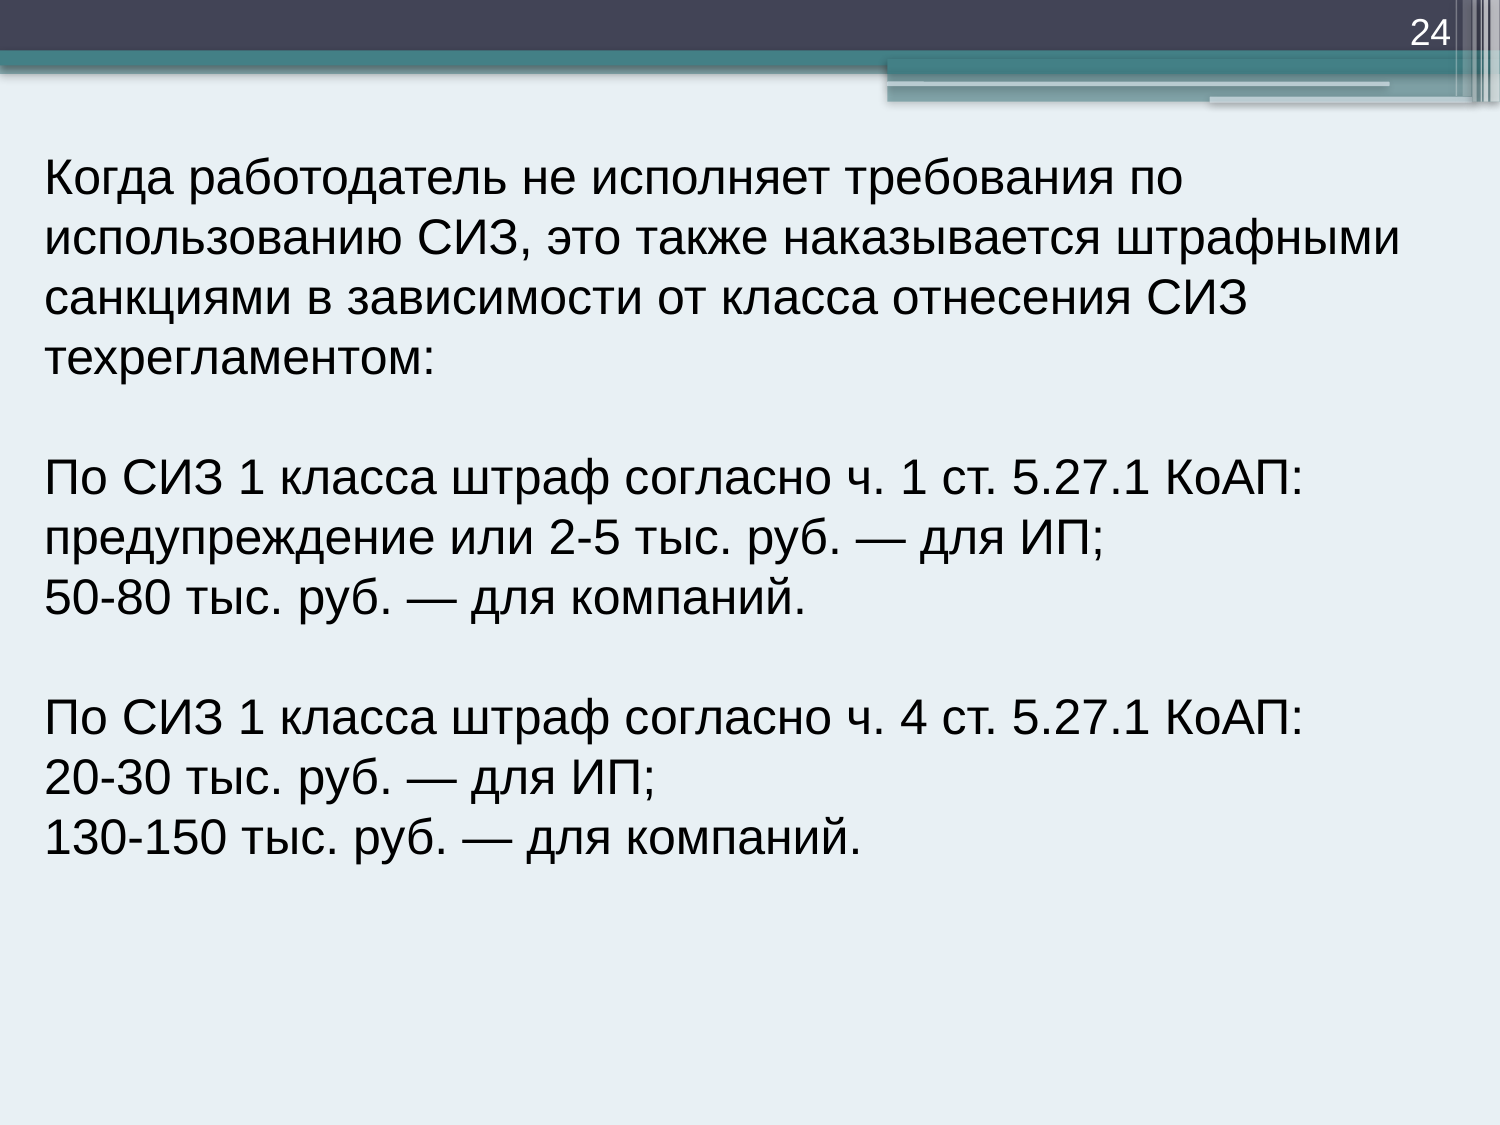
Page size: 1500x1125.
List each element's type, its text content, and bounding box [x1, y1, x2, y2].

text_box Когда работодатель не исполняет требования по использованию СИЗ, это также наказывается штрафными санкциями в зависимости от класса отнесения СИЗ техрегламентом: По СИЗ 1 класса штраф согласно ч. 1 ст. 5.27.1 КоАП: предупреждение или 2-5 тыс. руб. — для ИП; 50-80 тыс. руб. — для компаний. По СИЗ 1 класса штраф согласно ч. 4 ст. 5.27.1 КоАП: 20-30 тыс. руб. — для ИП; 130-150 тыс. руб. — для компаний. [29, 137, 1447, 872]
slide_number 24 [1341, 0, 1466, 61]
